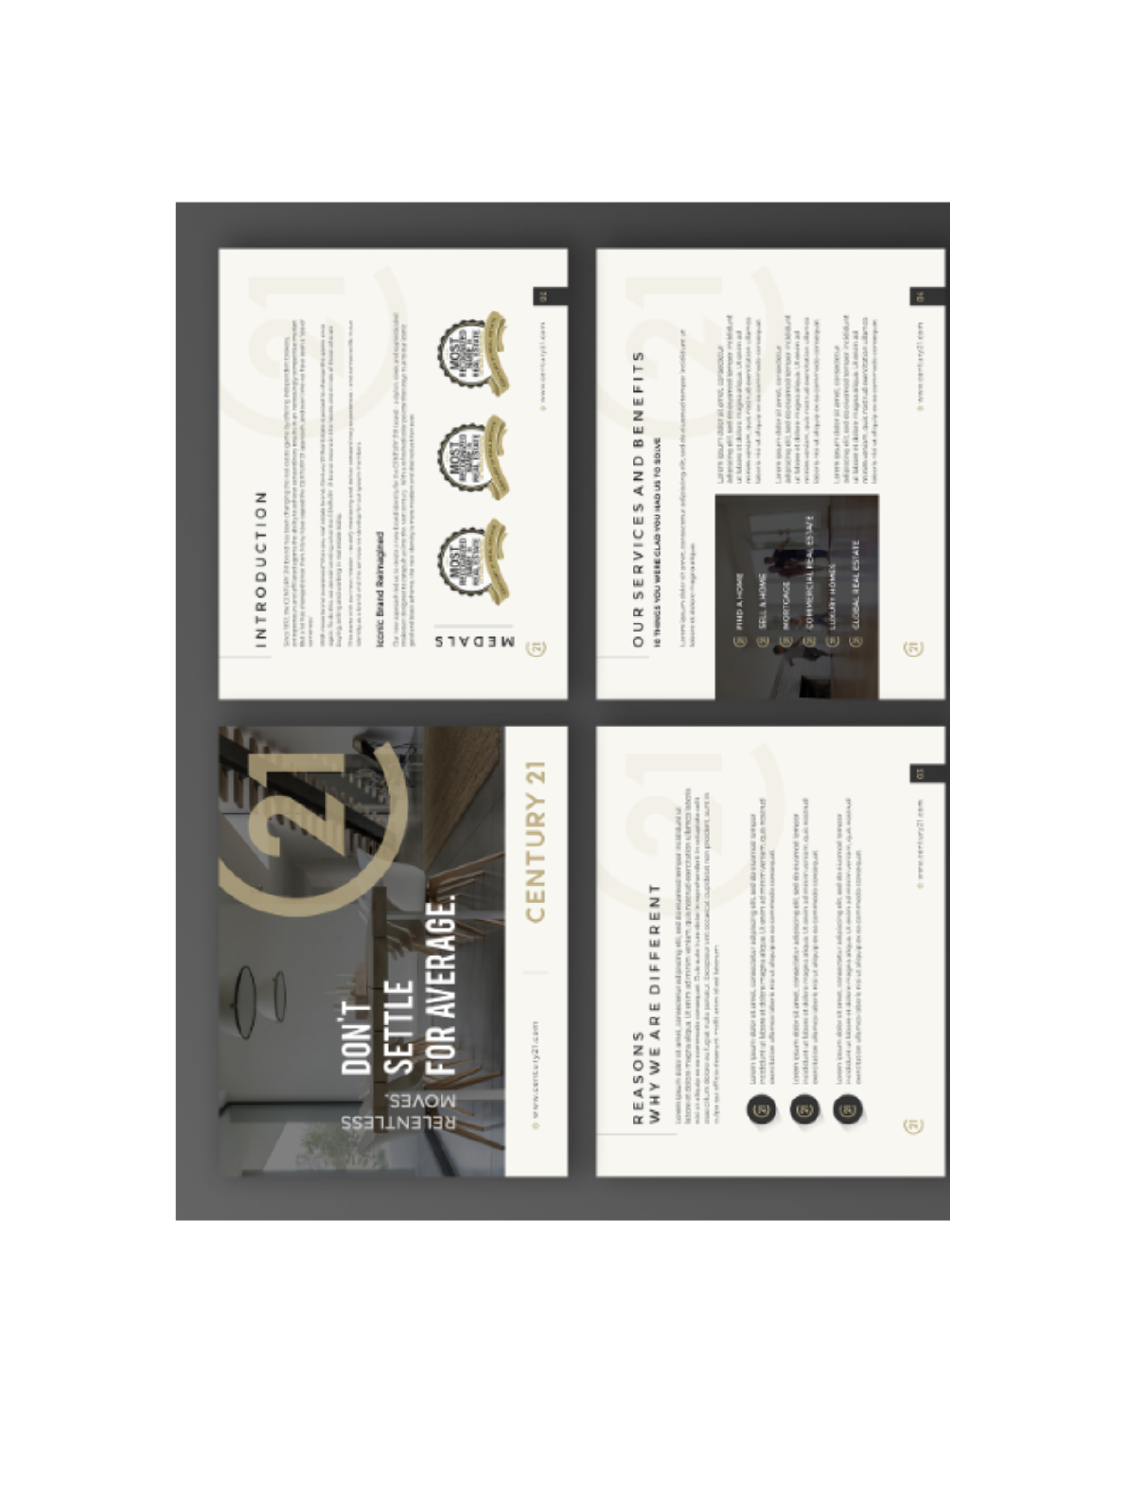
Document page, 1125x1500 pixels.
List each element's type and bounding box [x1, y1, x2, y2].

picture [49, 198, 1076, 1222]
